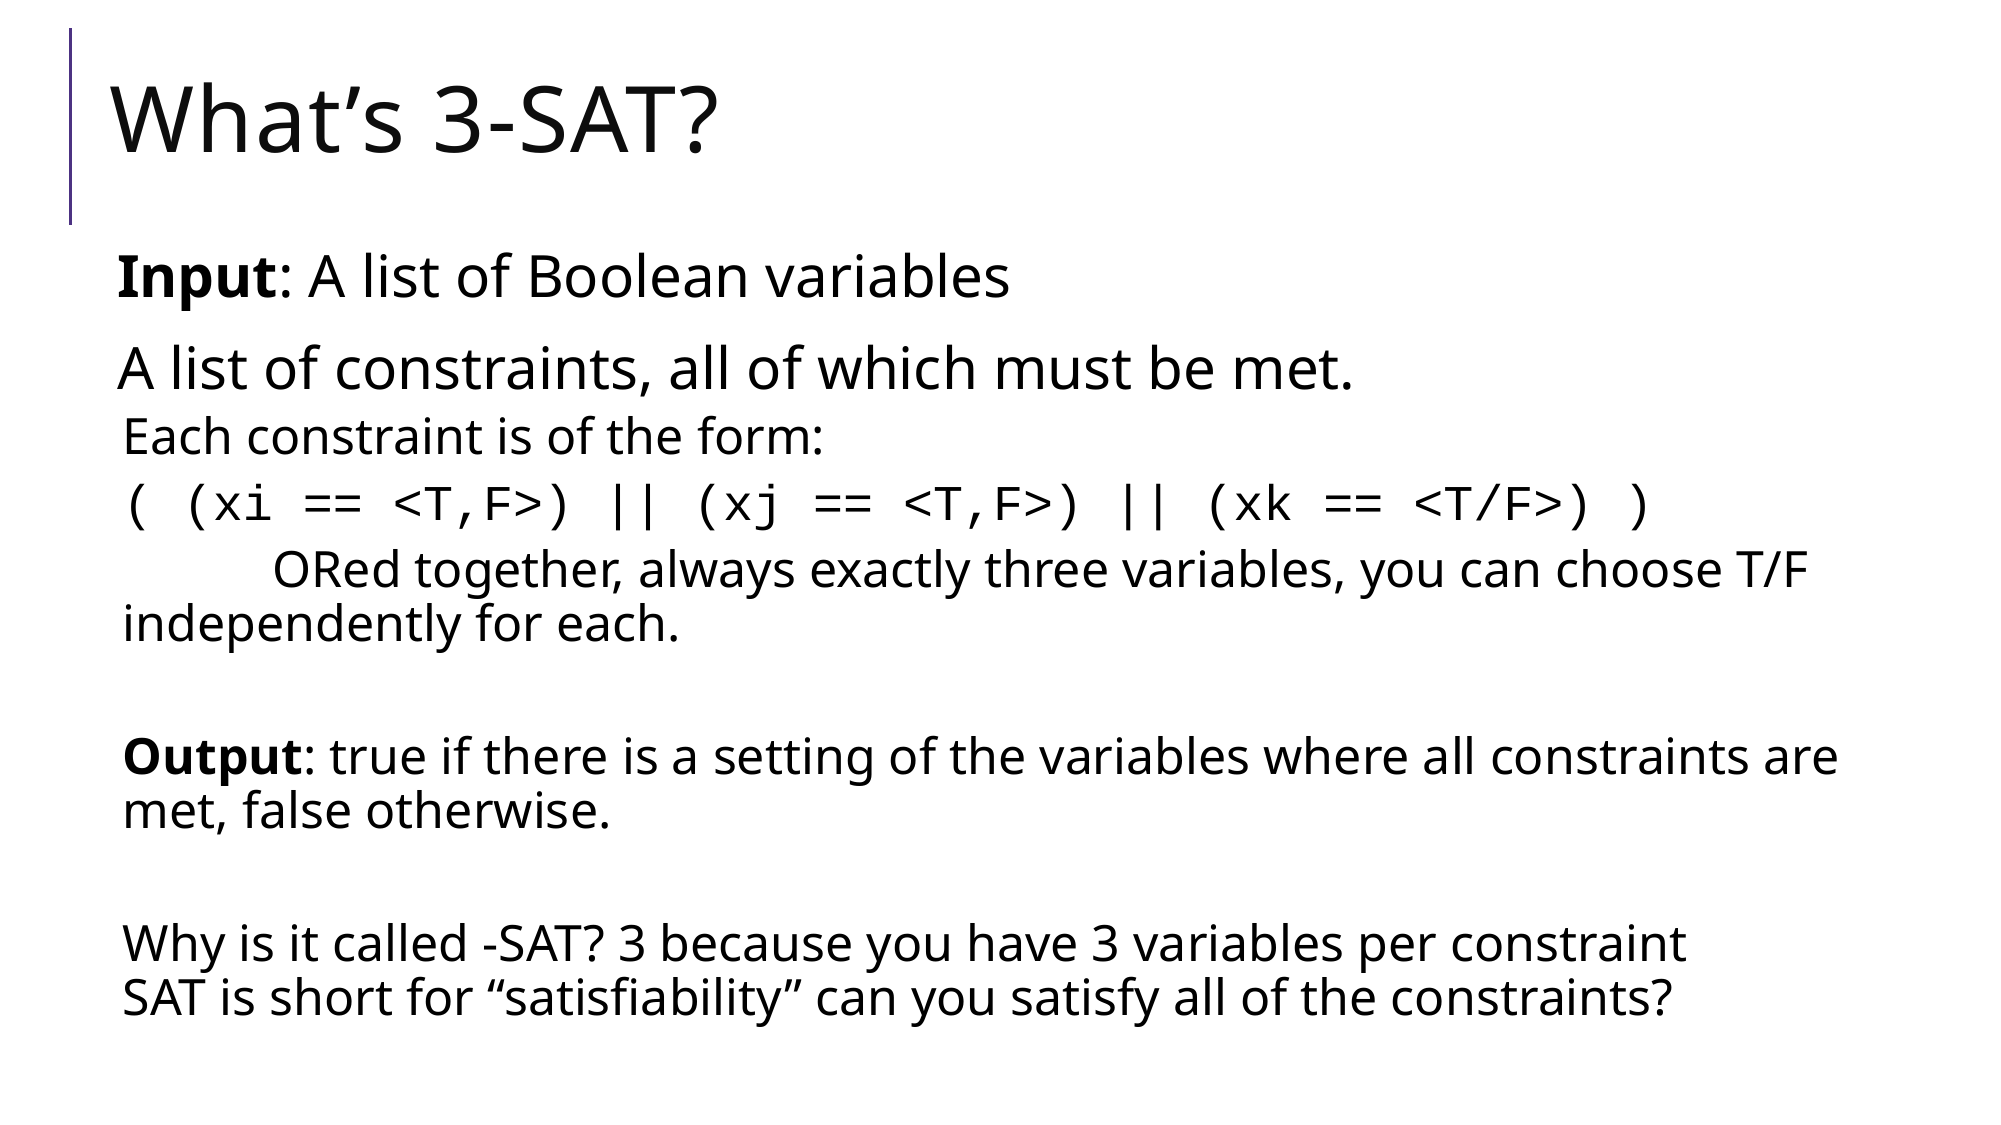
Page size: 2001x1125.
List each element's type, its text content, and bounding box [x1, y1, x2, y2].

title What’s 3-SAT? [94, 43, 1930, 210]
